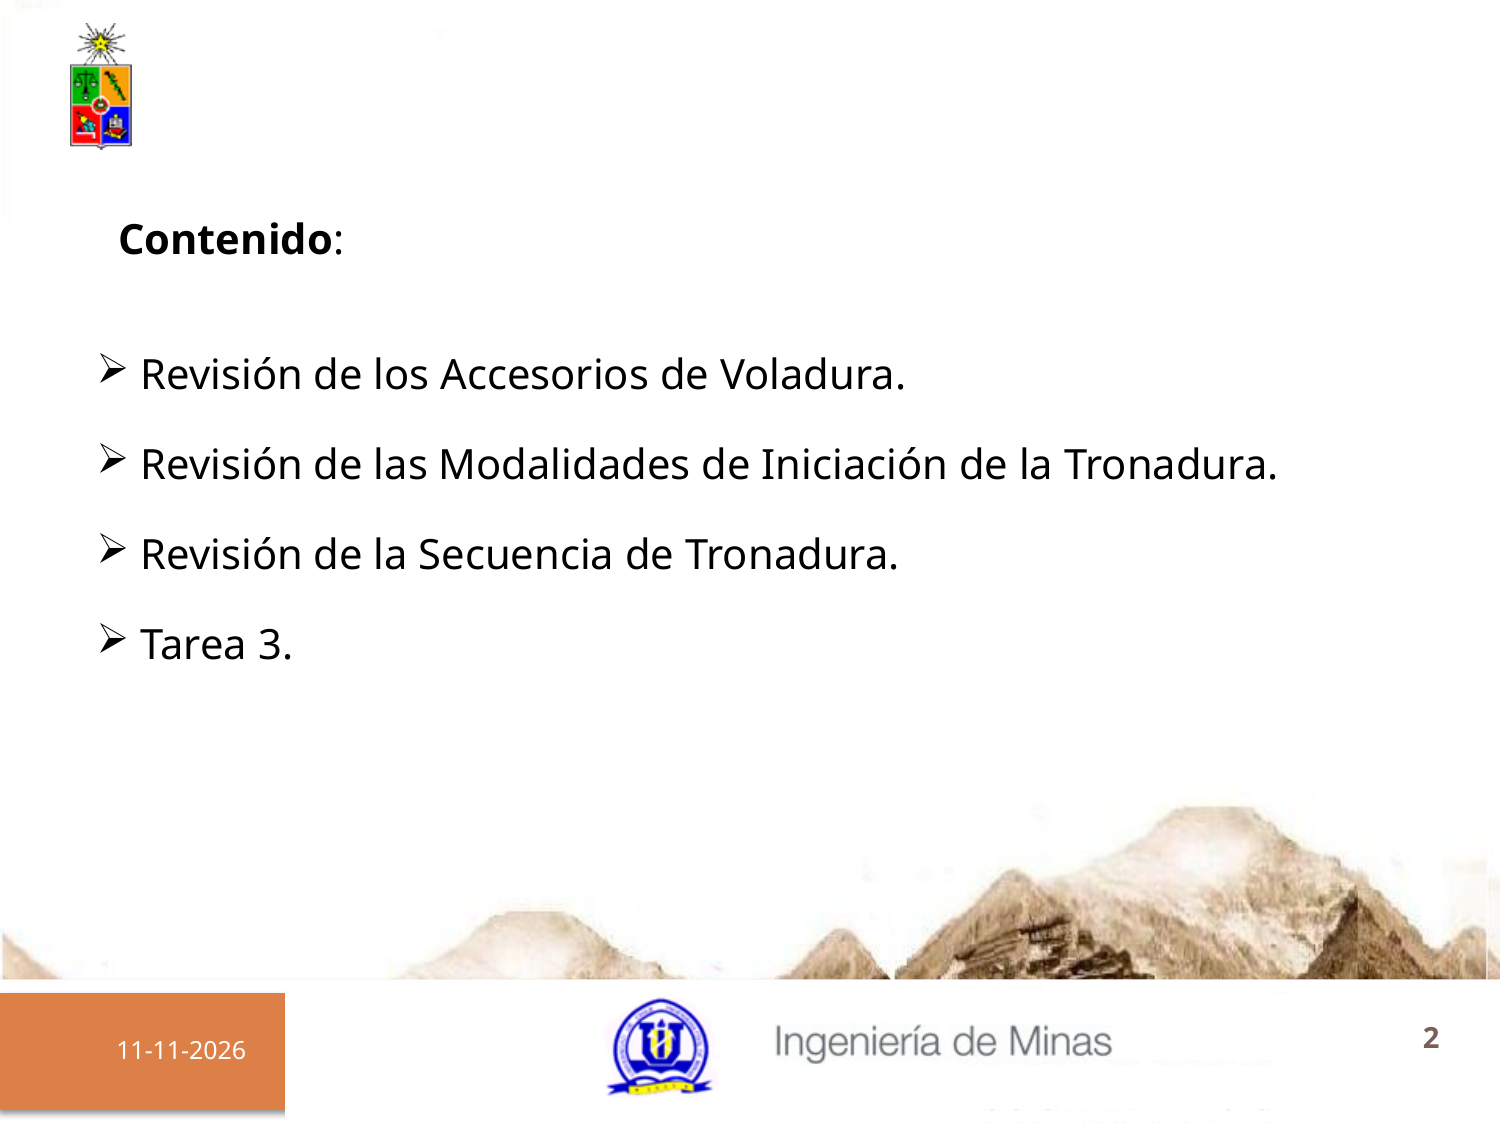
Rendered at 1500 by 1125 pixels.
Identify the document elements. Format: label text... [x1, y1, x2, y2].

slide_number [12, 995, 279, 1108]
text_box Contenido: Revisión de los Accesorios de Voladura. Revisión de las Modalidades de Iniciación de la Tronadura. Revisión de la Secuencia de Tronadura. Tarea 3. [81, 210, 1465, 856]
picture [285, 980, 1500, 1125]
picture [0, 0, 1500, 979]
